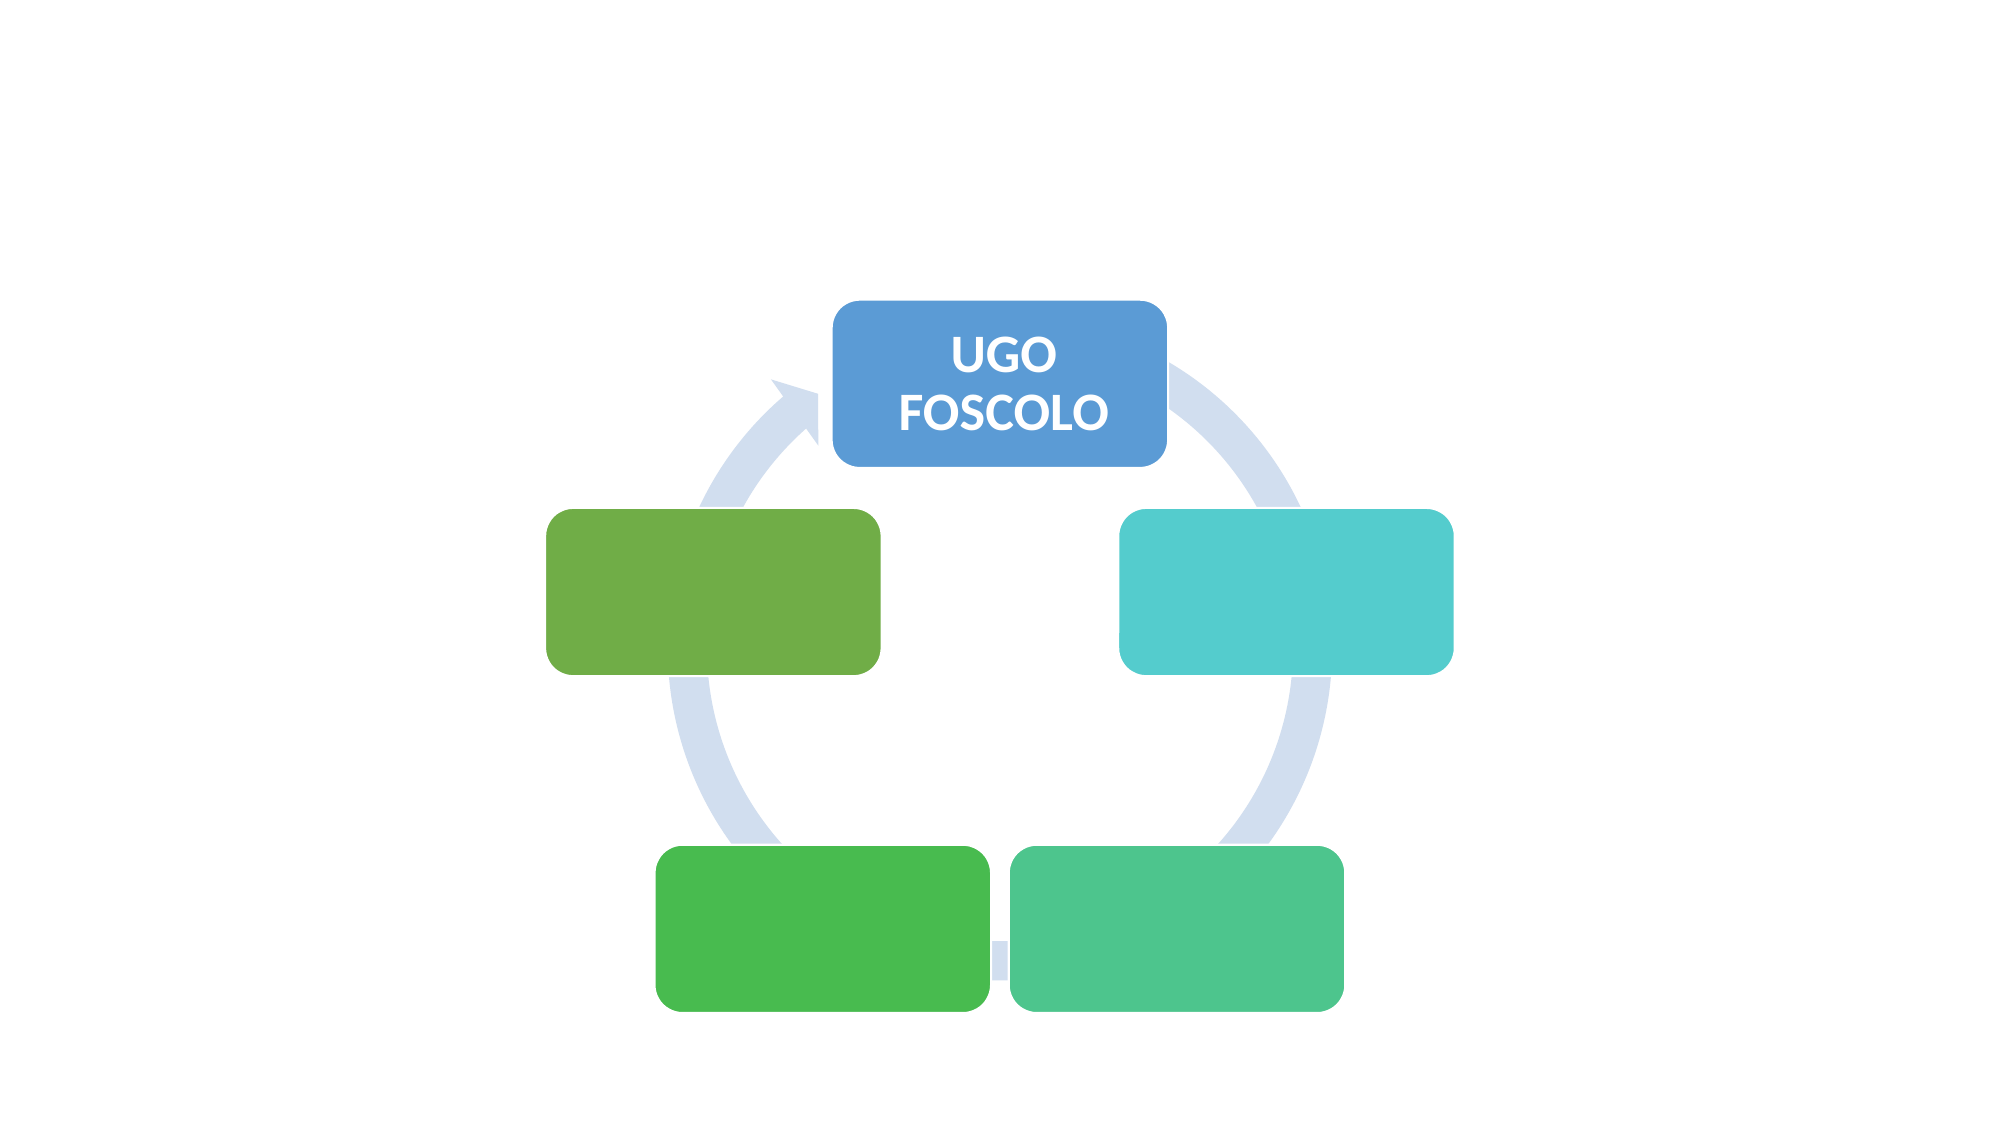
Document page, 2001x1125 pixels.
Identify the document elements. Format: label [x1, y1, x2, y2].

list [137, 299, 1863, 1014]
